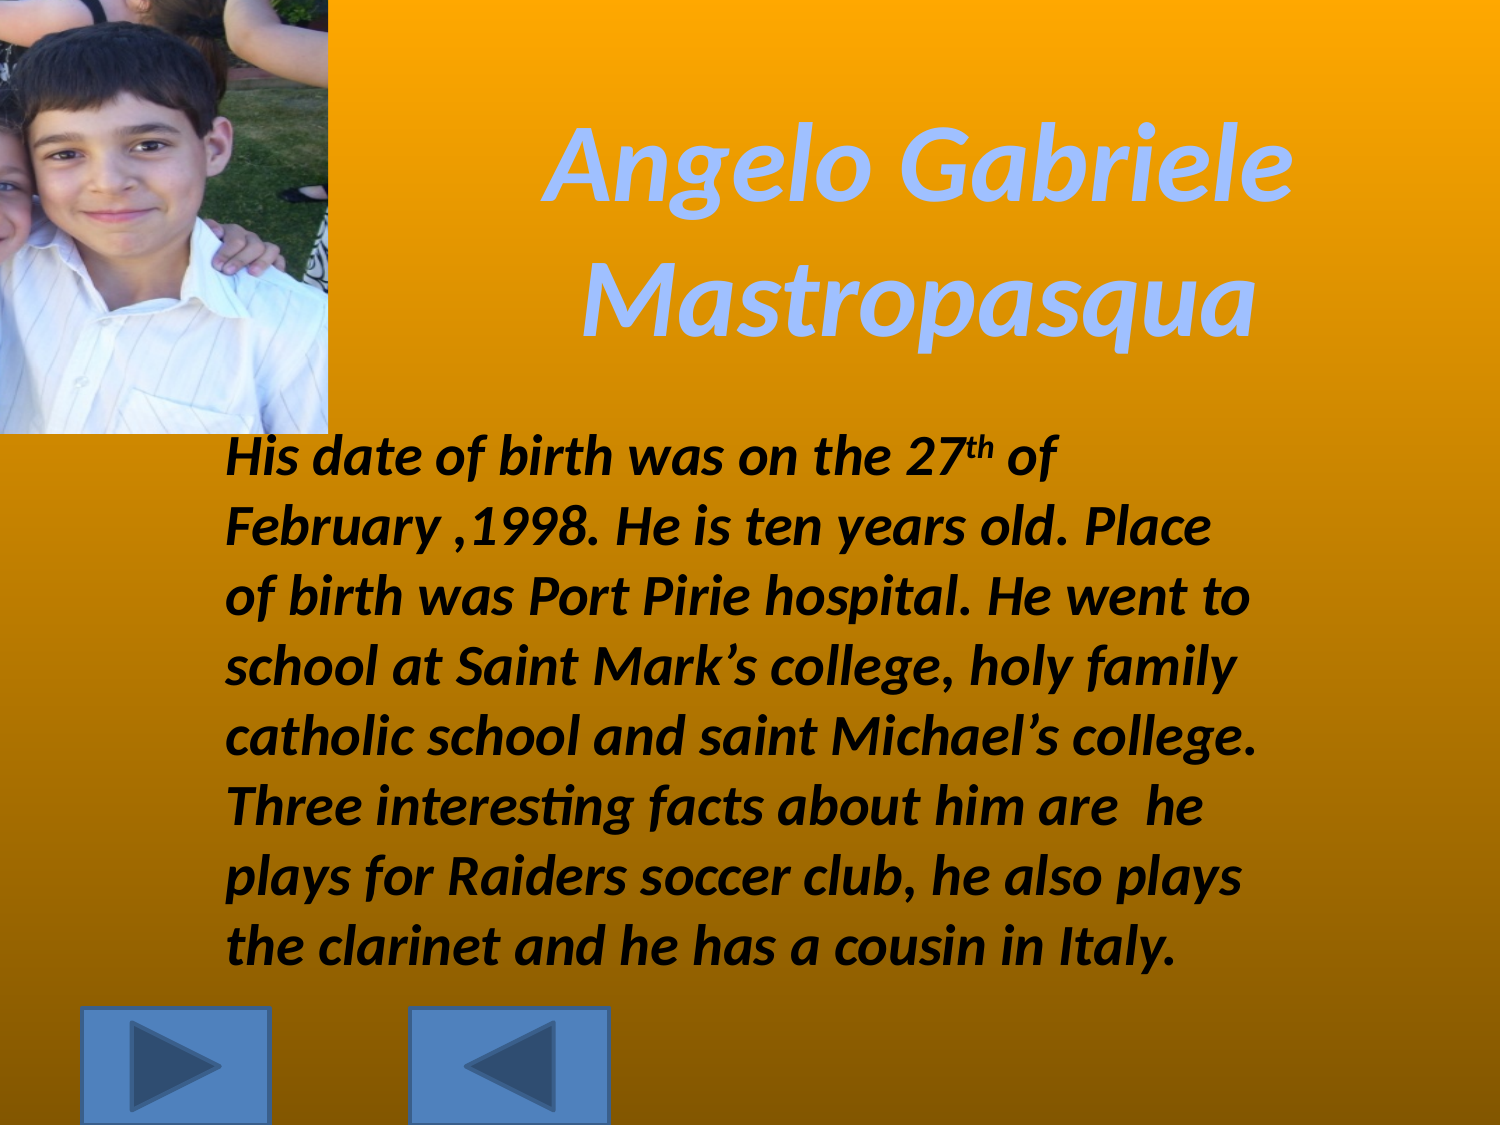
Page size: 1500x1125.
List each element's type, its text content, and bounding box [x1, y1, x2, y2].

picture [0, 0, 329, 434]
text_box [80, 1006, 272, 1125]
text_box [408, 1006, 611, 1125]
text_box His date of birth was on the 27th of February ,1998. He is ten years old. Place of birth was Port Pirie hospital. He went to school at Saint Mark’s college, holy family catholic school and saint Michael’s college. Three interesting facts about him are he plays for Raiders soccer club, he also plays the clarinet and he has a cousin in Italy. [210, 410, 1289, 985]
text_box Angelo Gabriele Mastropasqua [339, 81, 1500, 367]
